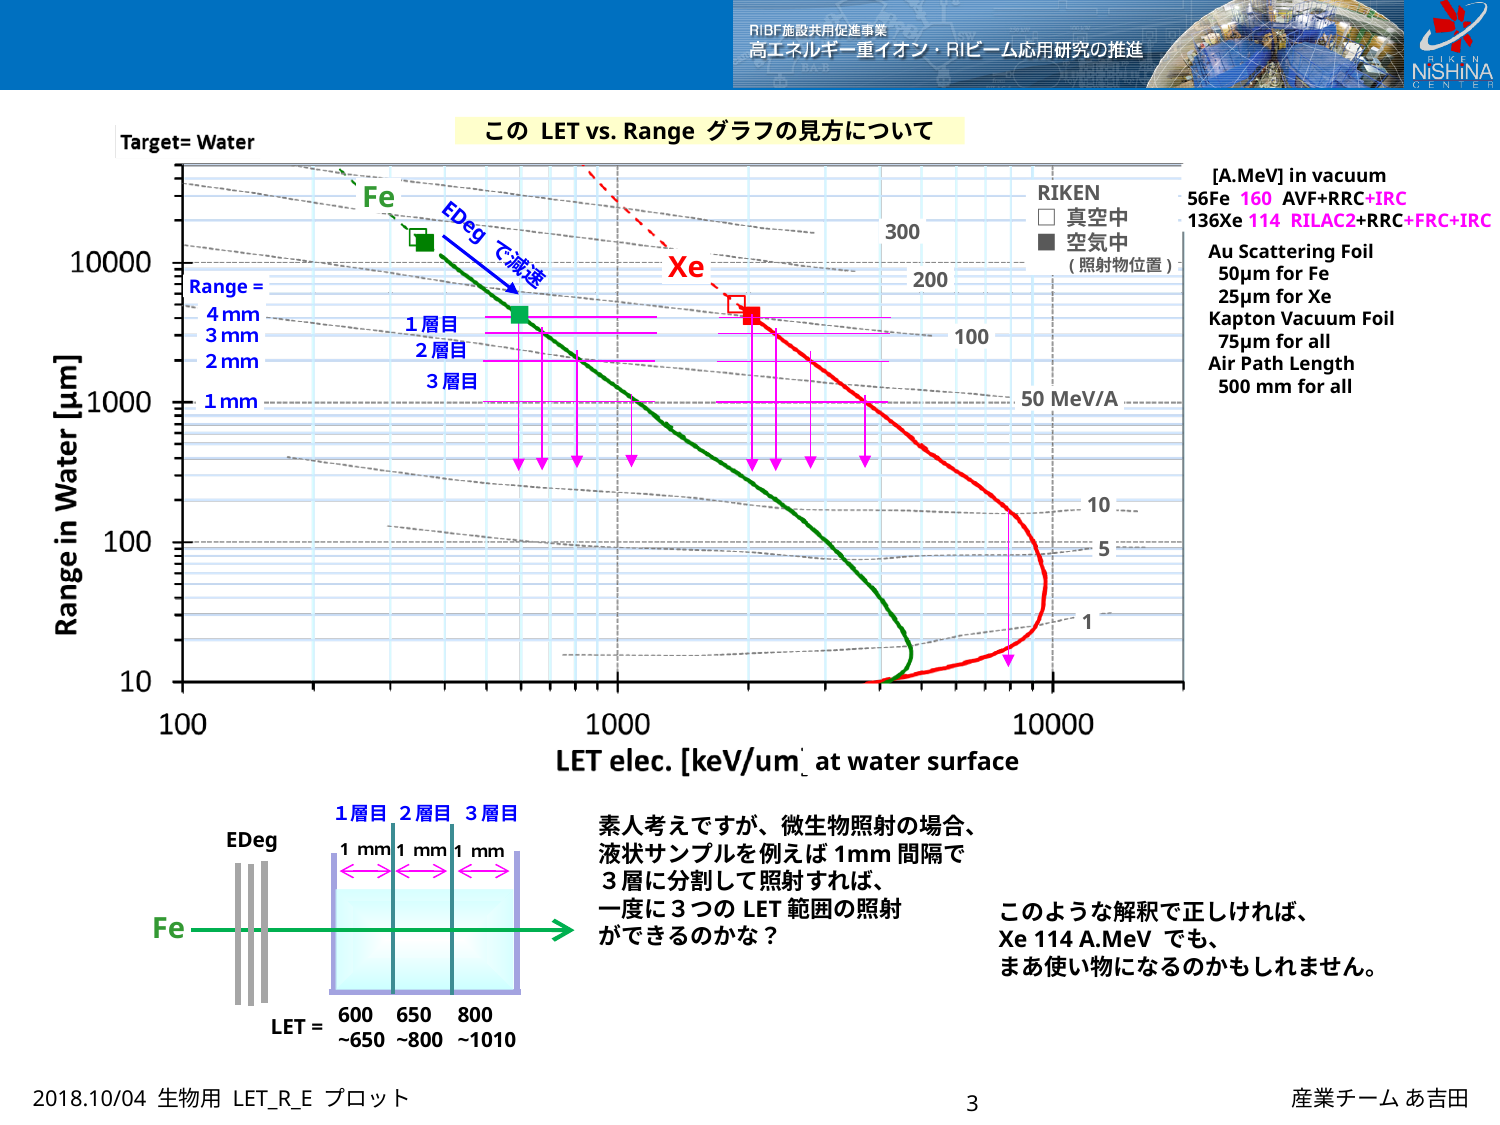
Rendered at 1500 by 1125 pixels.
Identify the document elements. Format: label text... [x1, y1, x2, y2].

picture [1413, 0, 1493, 88]
text_box この LET vs. Range グラフの見方について [455, 116, 965, 123]
slide_number 3 [643, 1081, 994, 1114]
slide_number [17, 1081, 621, 1114]
text_box このような解釈で正しければ、 Xe 114 A.MeV でも、 まあ使い物になるのかもしれません。 [992, 897, 1395, 981]
picture [733, 0, 1404, 88]
footer 産業チーム あ吉田 [1009, 1081, 1486, 1114]
text_box 素人考えですが、微生物照射の場合、 液状サンプルを例えば1mm間隔で ３層に分割して照射すれば、 一度に３つのLET範囲の照射 ができるのかな？ [593, 812, 995, 950]
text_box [146, 801, 575, 1052]
text_box [A.MeV] in vacuum 56Fe 160 AVF+RRC+IRC 136Xe 114 RILAC2+RRC+FRC+IRC [1212, 163, 1498, 232]
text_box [52, 125, 1208, 781]
text_box Au Scattering Foil 50μm for Fe 25μm for Xe Kapton Vacuum Foil 75μm for all Air Path Length 500 mm for all [1212, 239, 1401, 397]
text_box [442, 235, 519, 295]
